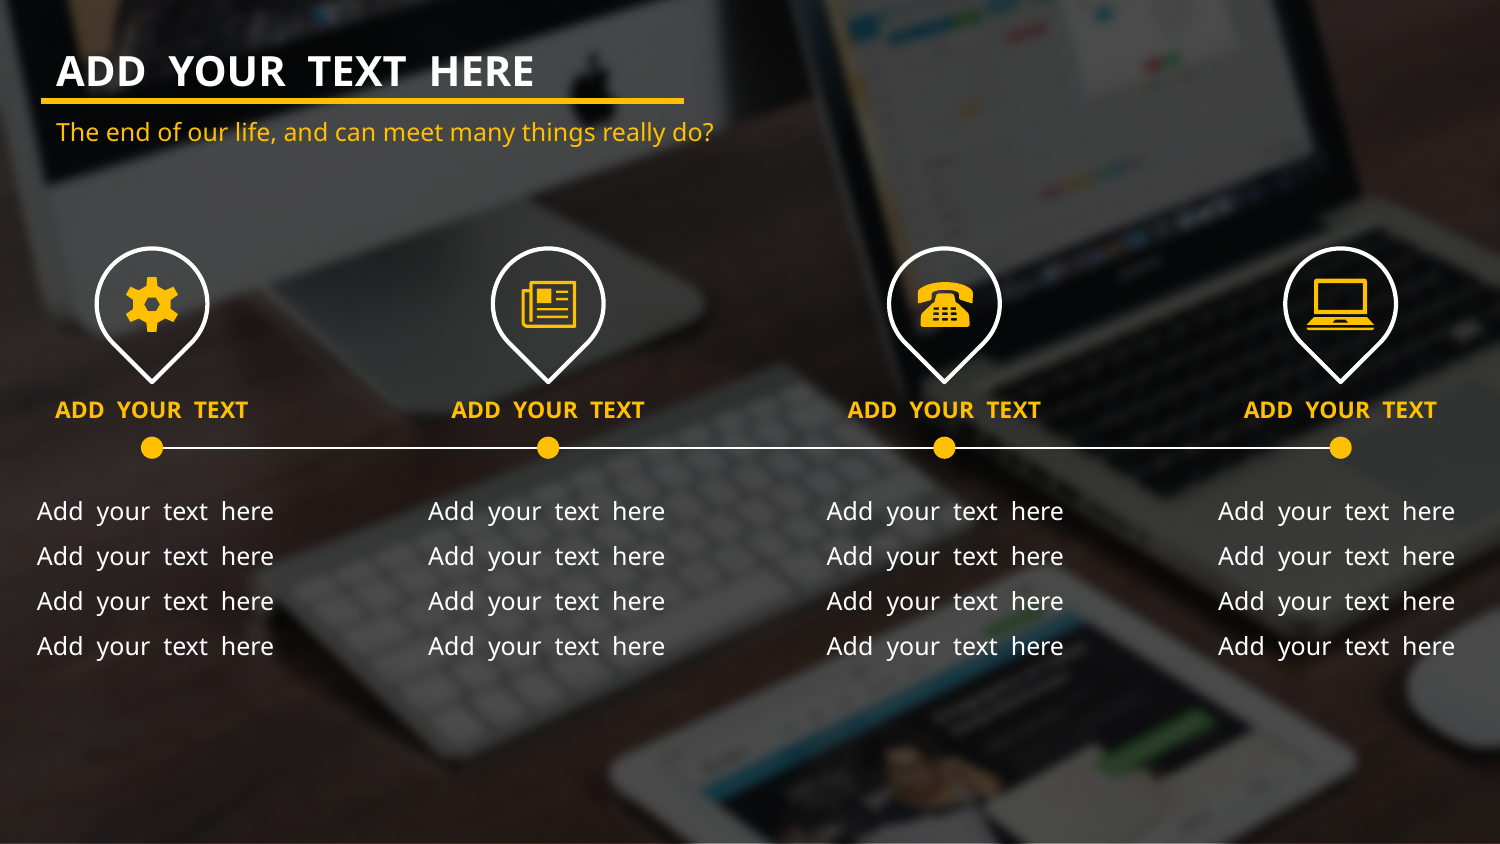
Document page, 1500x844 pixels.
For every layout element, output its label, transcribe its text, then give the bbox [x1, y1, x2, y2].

text_box Add your text here Add your text here Add your text here Add your text here [11, 473, 300, 668]
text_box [41, 12, 751, 149]
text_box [422, 248, 674, 460]
text_box Add your text here Add your text here Add your text here Add your text here [1192, 473, 1481, 668]
picture [0, 0, 1500, 844]
text_box Add your text here Add your text here Add your text here Add your text here [801, 473, 1090, 668]
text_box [26, 248, 278, 460]
text_box Add your text here Add your text here Add your text here Add your text here [402, 473, 691, 668]
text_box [1214, 248, 1467, 460]
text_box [818, 248, 1071, 460]
